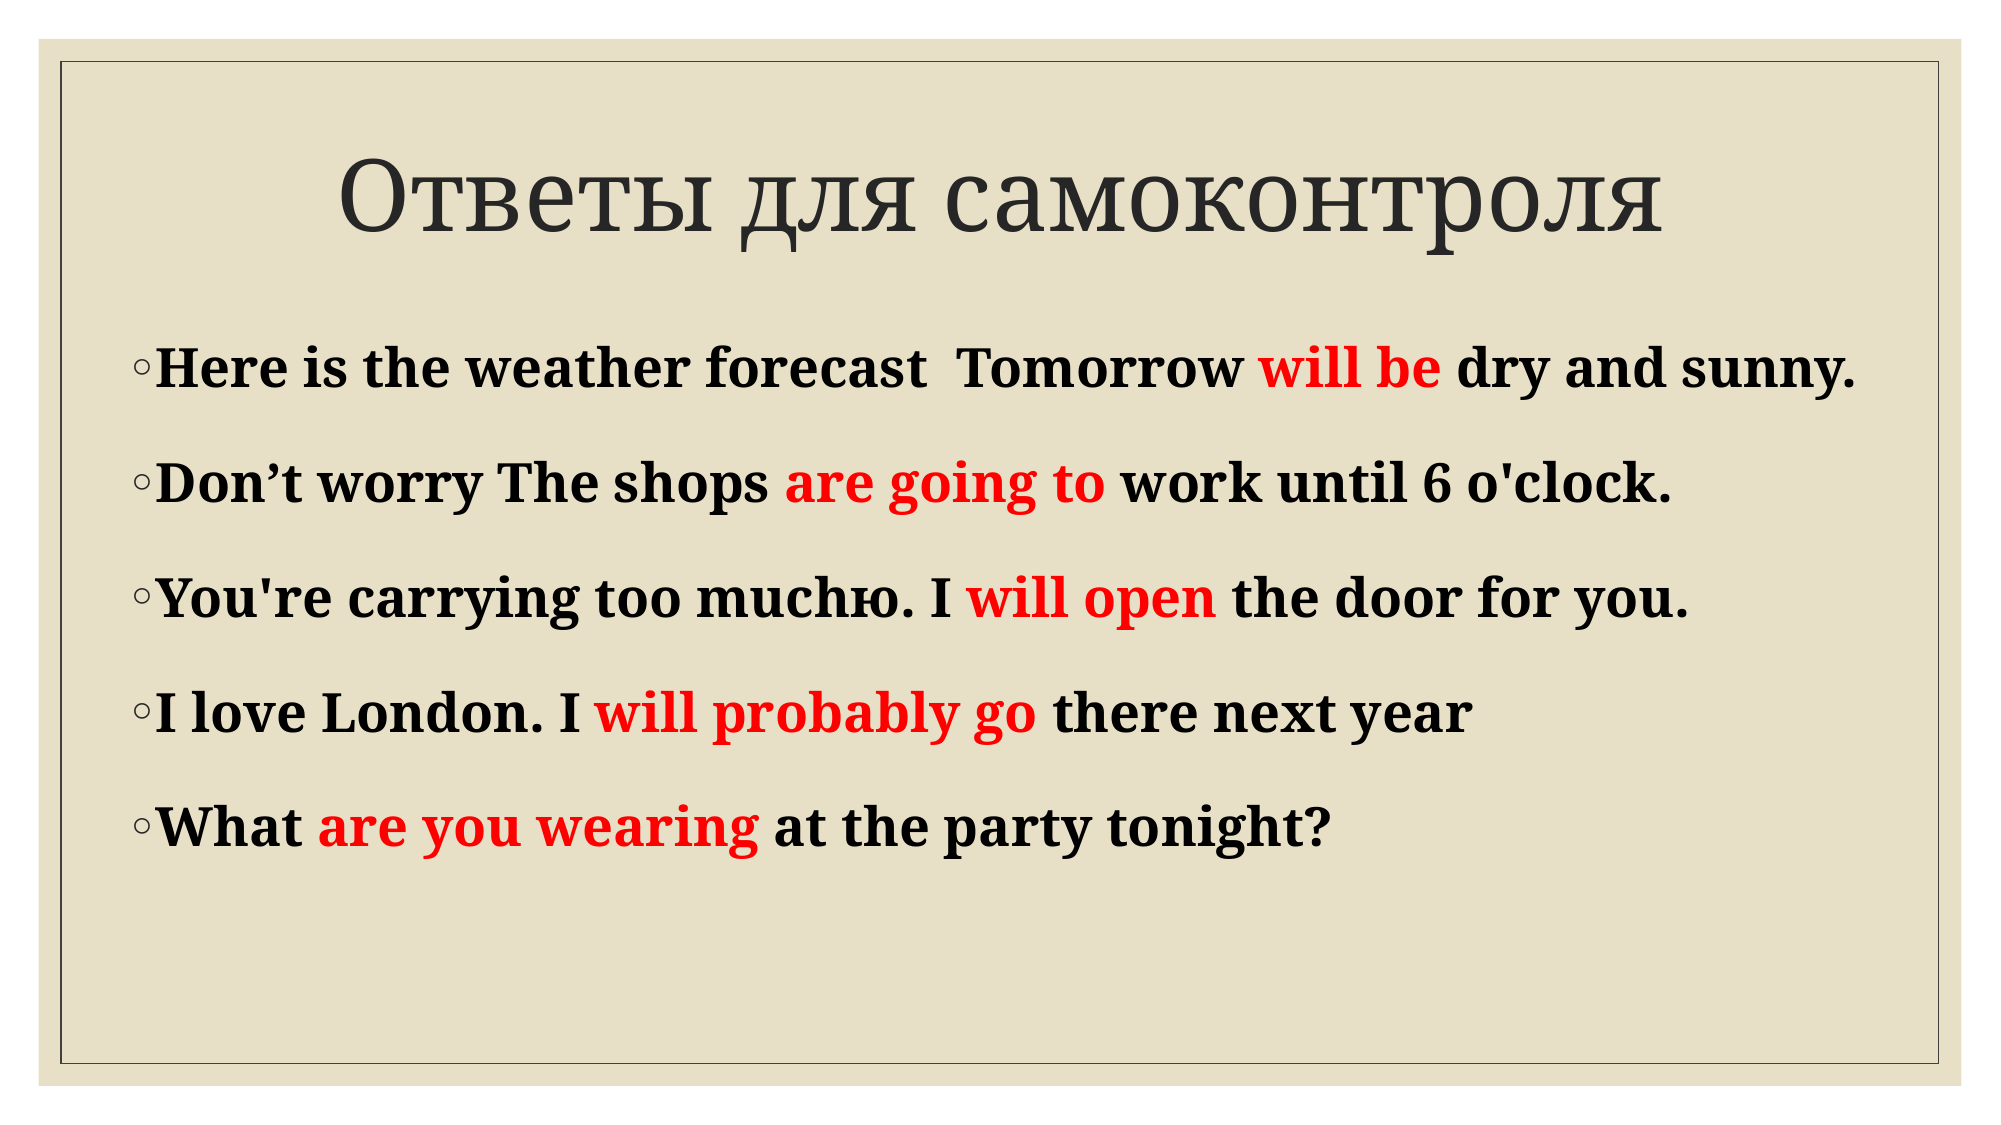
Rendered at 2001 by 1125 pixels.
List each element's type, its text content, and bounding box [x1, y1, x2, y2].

list Here is the weather forecast Tomorrow will be dry and sunny. Don’t worry The shops are going to work until 6 o'clock. You're carrying too muchю. I will open the door for you. I love London. I will probably go there next year What are you wearing at the party tonight? [111, 293, 1889, 926]
title Ответы для самоконтроля [126, 117, 1874, 281]
